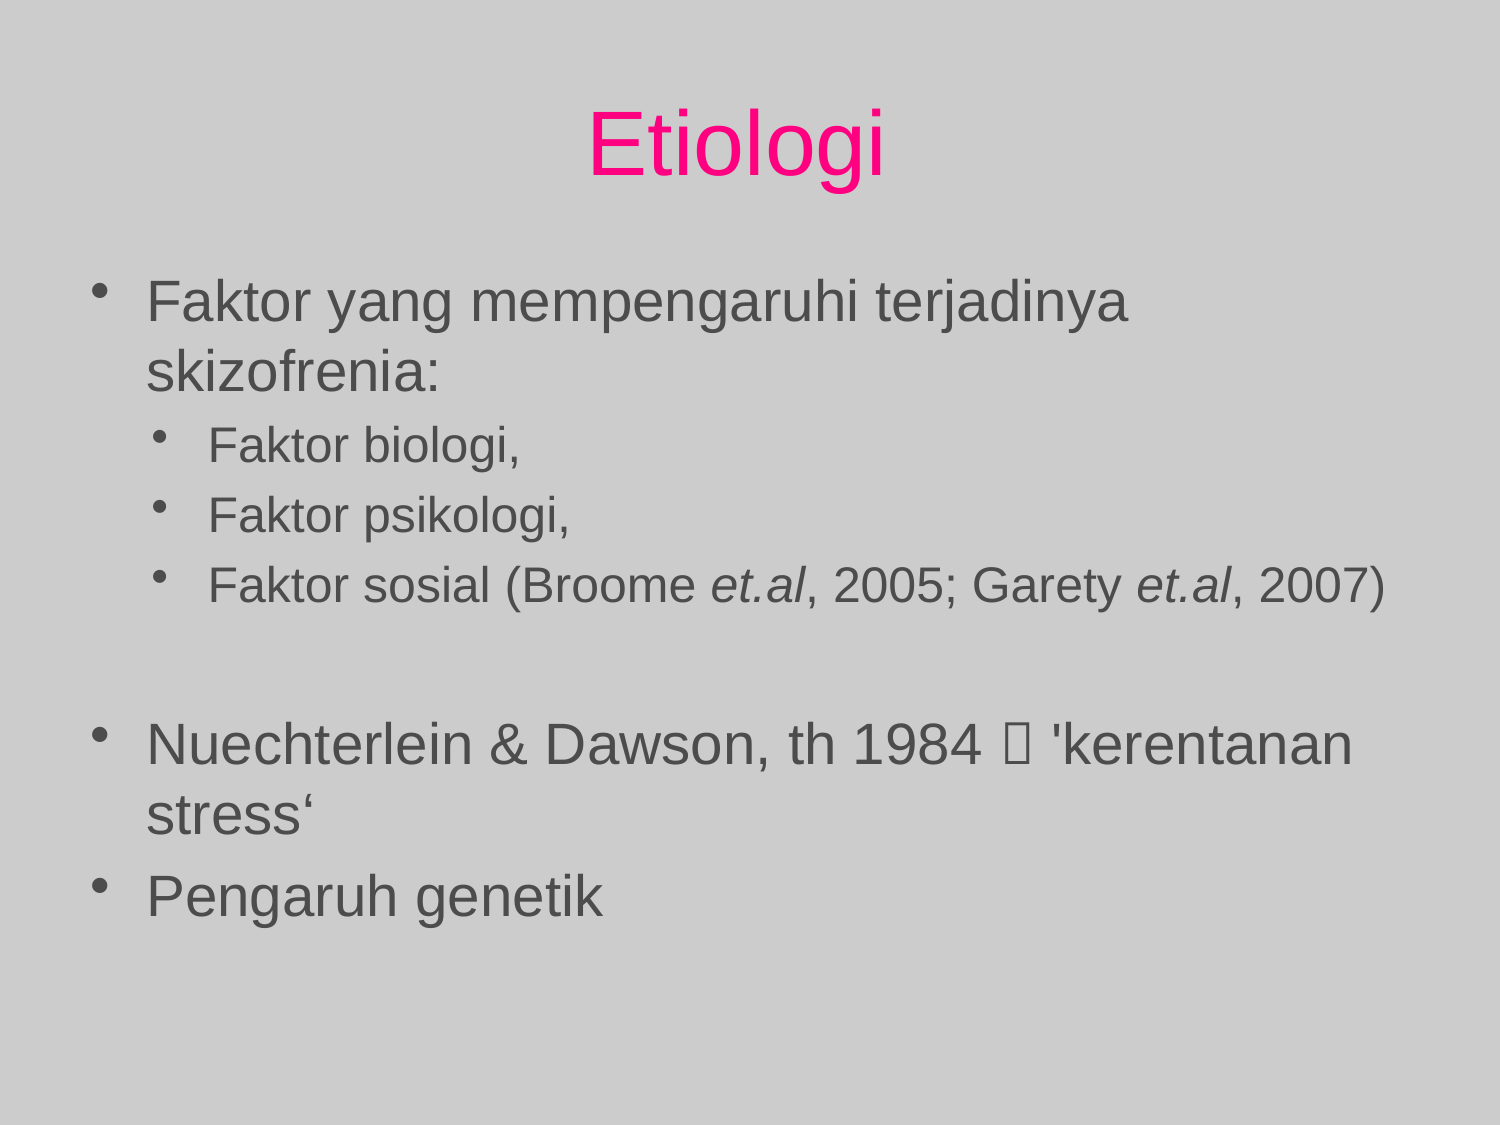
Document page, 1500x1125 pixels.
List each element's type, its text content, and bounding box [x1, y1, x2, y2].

list Faktor yang mempengaruhi terjadinya skizofrenia: Faktor biologi, Faktor psikologi, Faktor sosial (Broome et.al, 2005; Garety et.al, 2007) Nuechterlein & Dawson, th 1984  'kerentanan stress‘ Pengaruh genetik [74, 255, 1426, 863]
title Etiologi [74, 44, 1426, 233]
